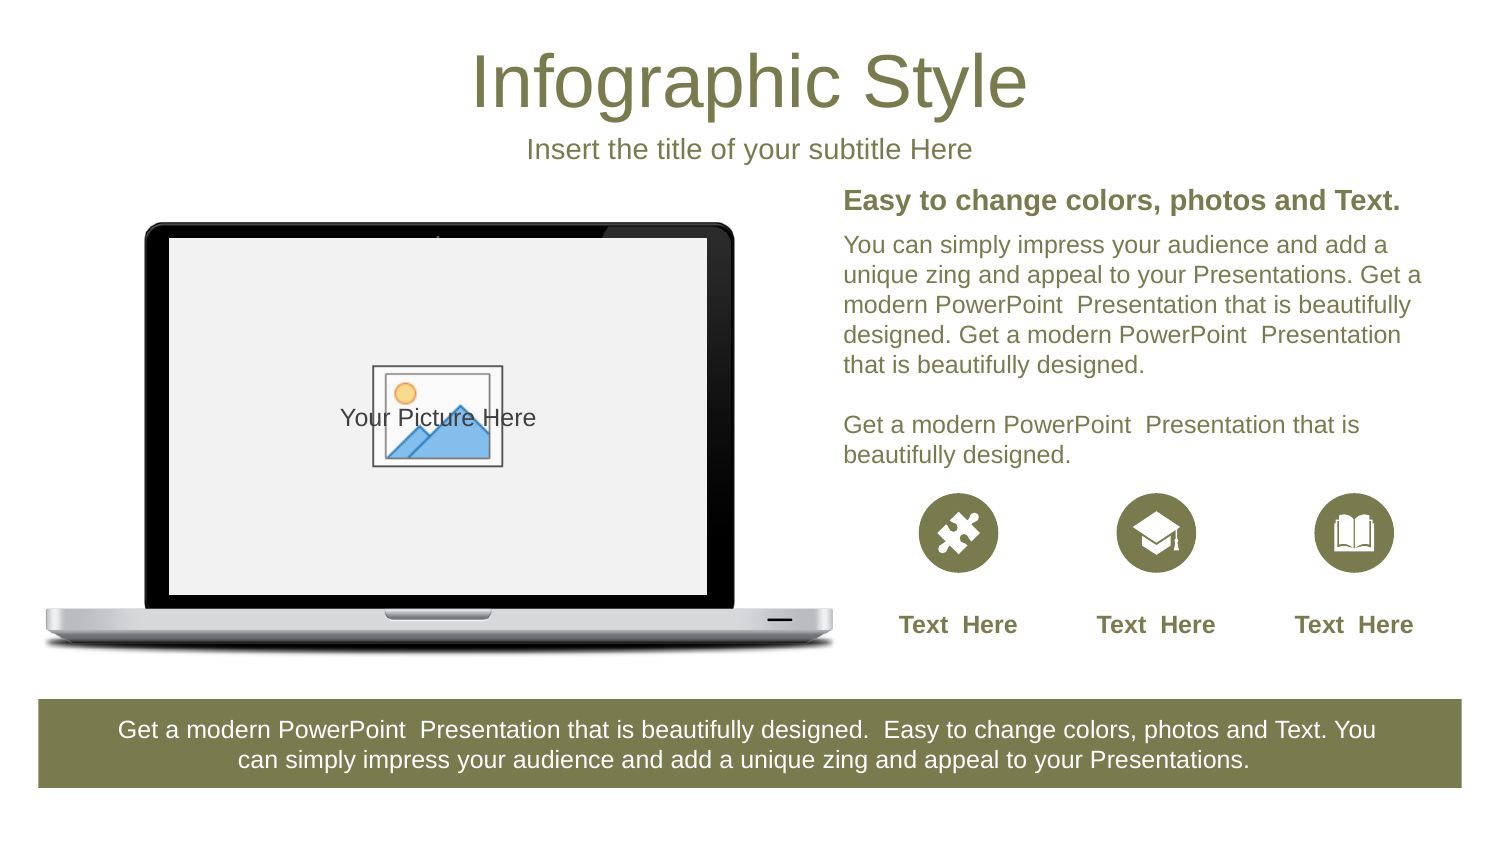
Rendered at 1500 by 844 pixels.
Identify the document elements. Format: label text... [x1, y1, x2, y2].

text_box You can simply impress your audience and add a unique zing and appeal to your Presentations. Get a modern PowerPoint Presentation that is beautifully designed. Get a modern PowerPoint Presentation that is beautifully designed. Get a modern PowerPoint Presentation that is beautifully designed. [828, 221, 1465, 476]
text_box [935, 509, 982, 557]
text_box [916, 491, 1001, 575]
text_box [1312, 491, 1397, 575]
text_box [1130, 509, 1183, 557]
text_box [1332, 512, 1377, 554]
text_box Text Here [881, 601, 1037, 646]
list Insert the title of your subtitle Here [0, 124, 1500, 172]
text_box Text Here [1078, 601, 1234, 646]
text_box Text Here [1276, 601, 1432, 646]
text_box Easy to change colors, photos and Text. [828, 174, 1434, 221]
picture [41, 222, 837, 658]
text_box Get a modern PowerPoint Presentation that is beautifully designed. Easy to change colors, photos and Text. You can simply impress your audience and add a unique zing and appeal to your Presentations. [81, 706, 1417, 781]
text_box [1114, 491, 1199, 575]
list Infographic Style [0, 29, 1500, 124]
